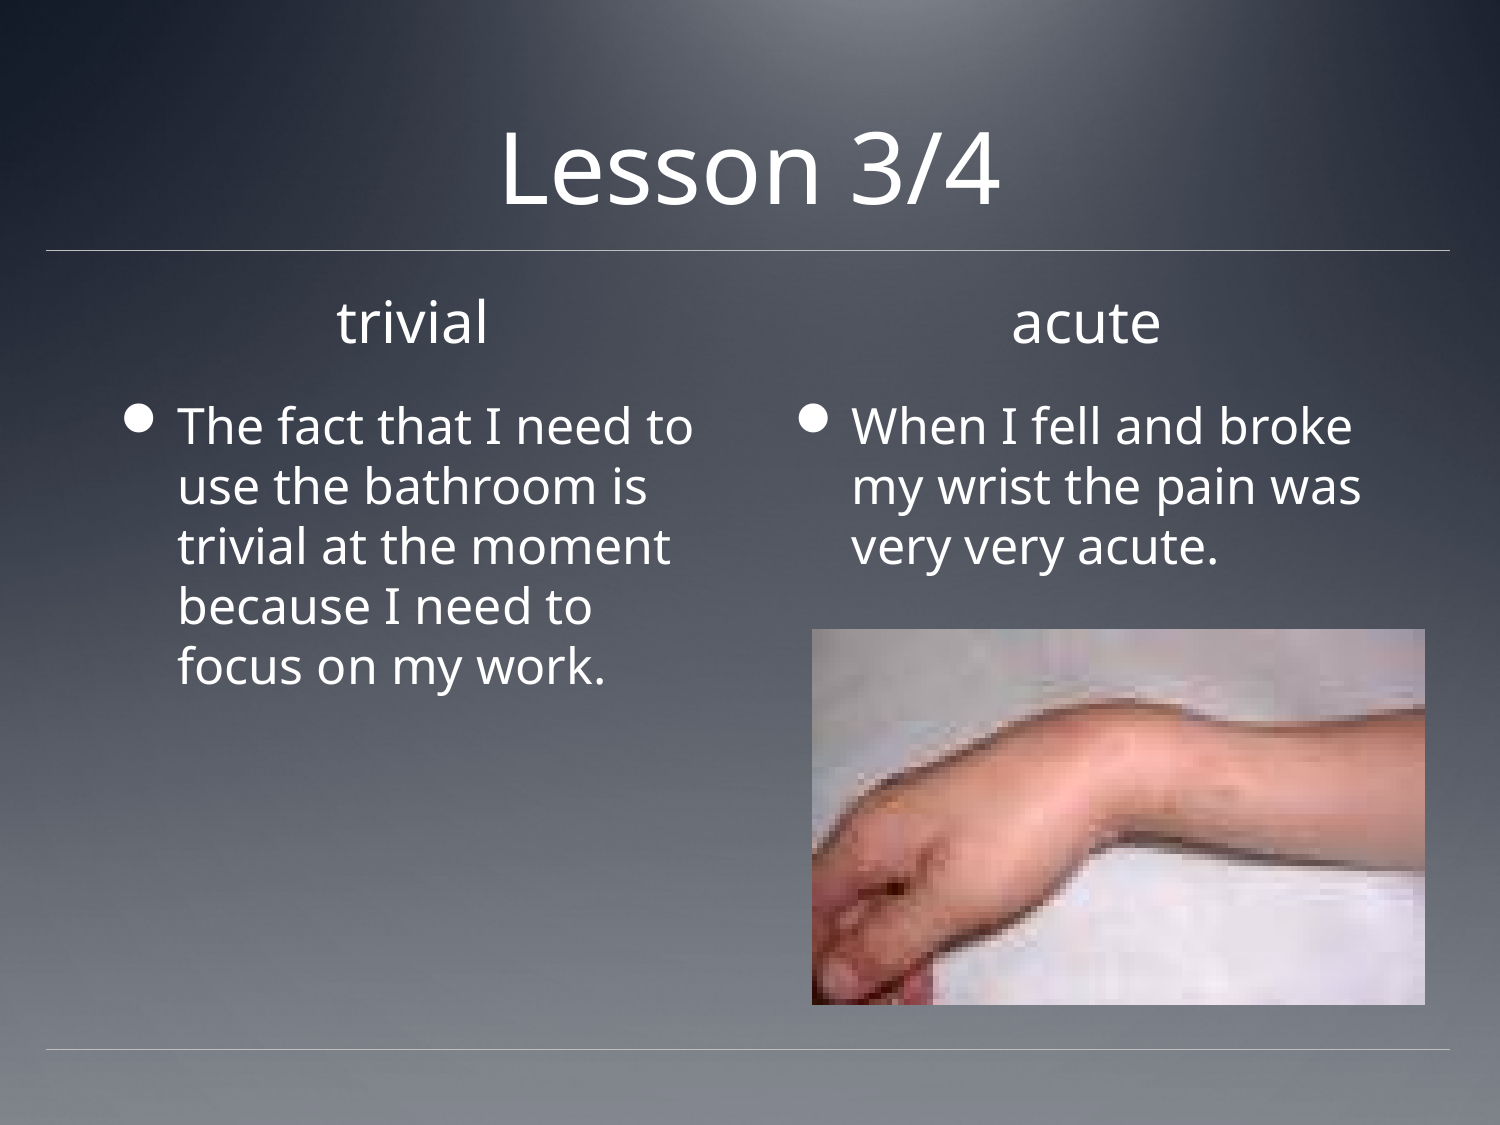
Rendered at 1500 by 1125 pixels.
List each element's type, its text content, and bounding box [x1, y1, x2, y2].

list When I fell and broke my wrist the pain was very very acute. [779, 387, 1395, 1026]
list The fact that I need to use the bathroom is trivial at the moment because I need to focus on my work. [105, 387, 721, 1026]
list trivial [105, 251, 721, 387]
picture [810, 627, 1427, 1007]
title Lesson 3/4 [105, 17, 1394, 233]
list acute [779, 251, 1395, 387]
